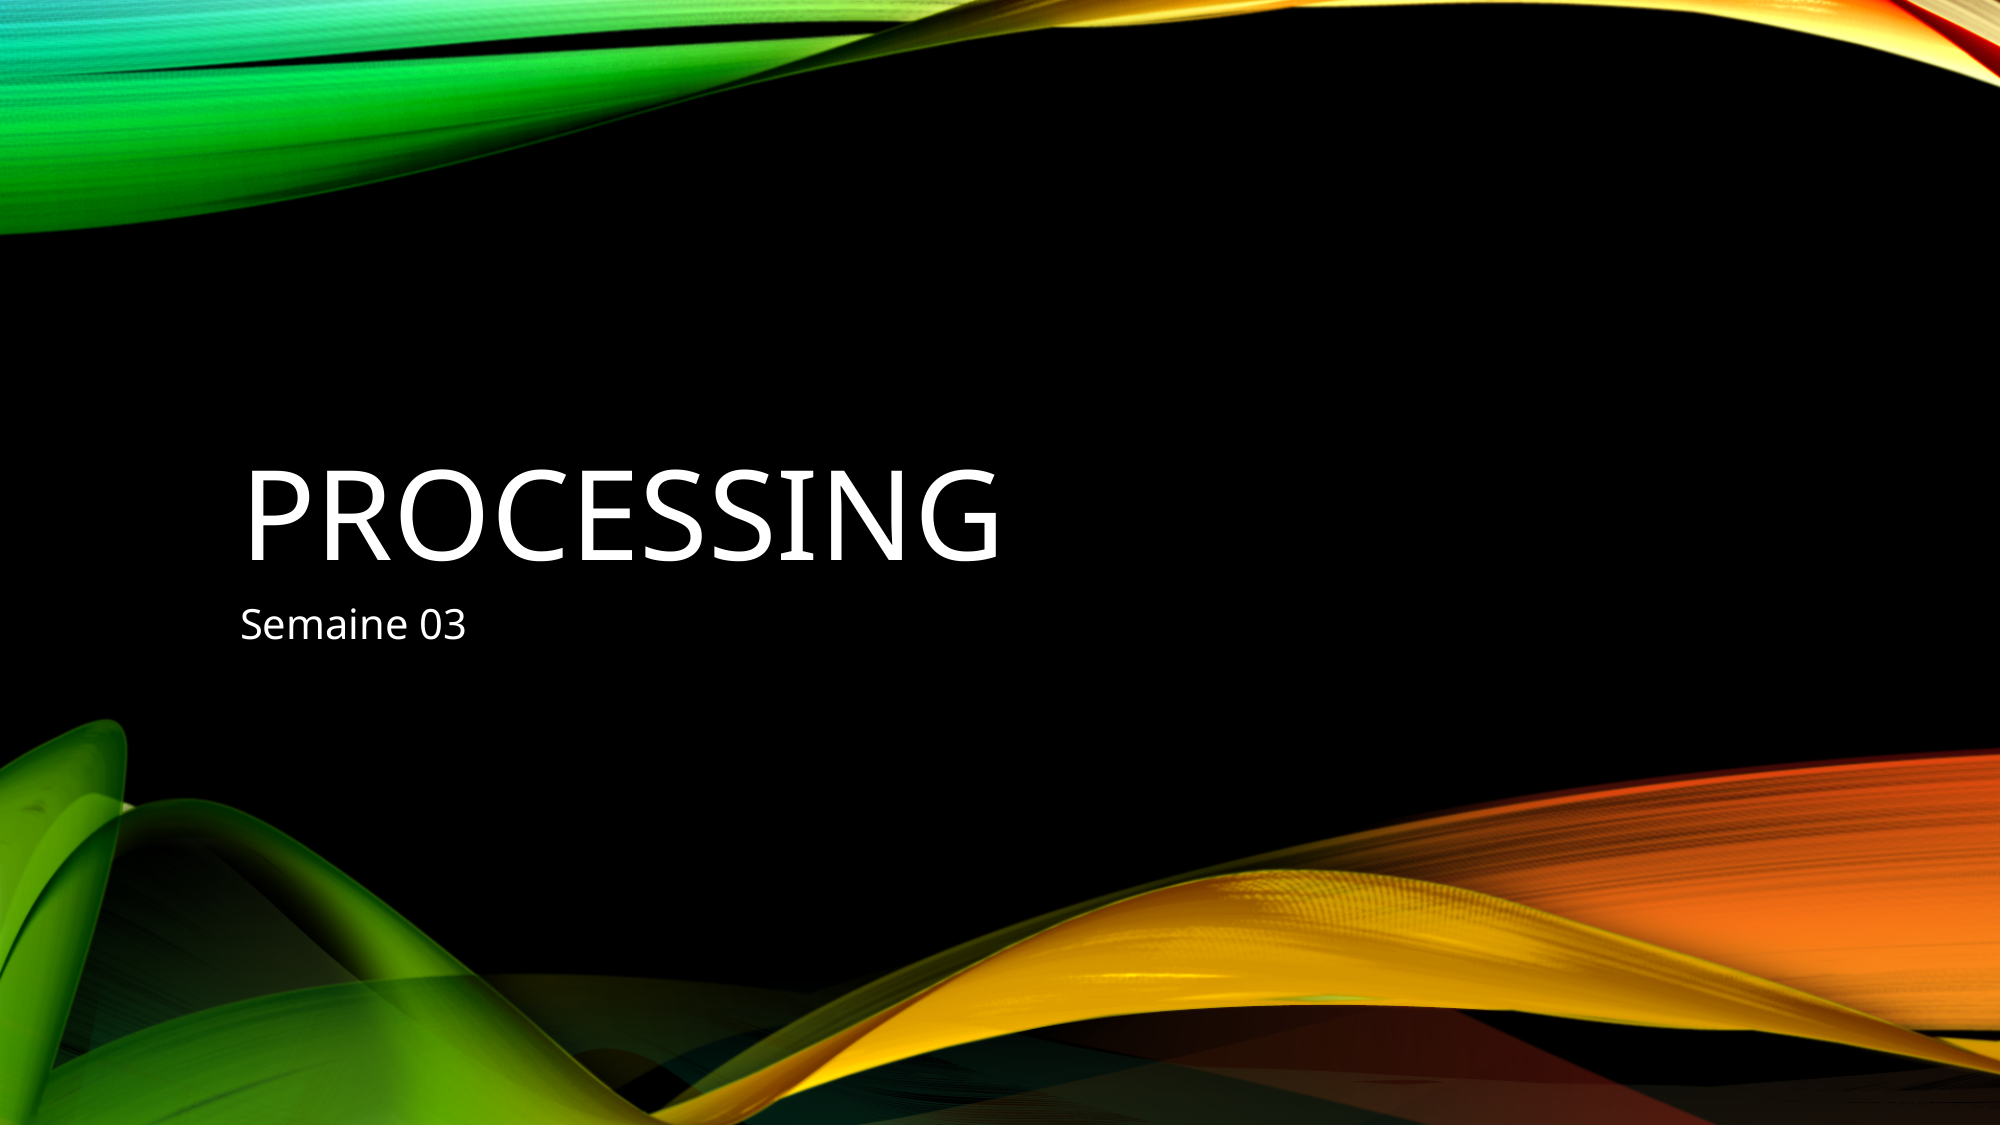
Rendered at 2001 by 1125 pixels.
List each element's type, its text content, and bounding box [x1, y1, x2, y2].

title Processing [225, 295, 1775, 595]
subtitle Semaine 03 [225, 595, 1775, 709]
picture [0, 717, 2000, 1125]
picture [0, 0, 2000, 237]
